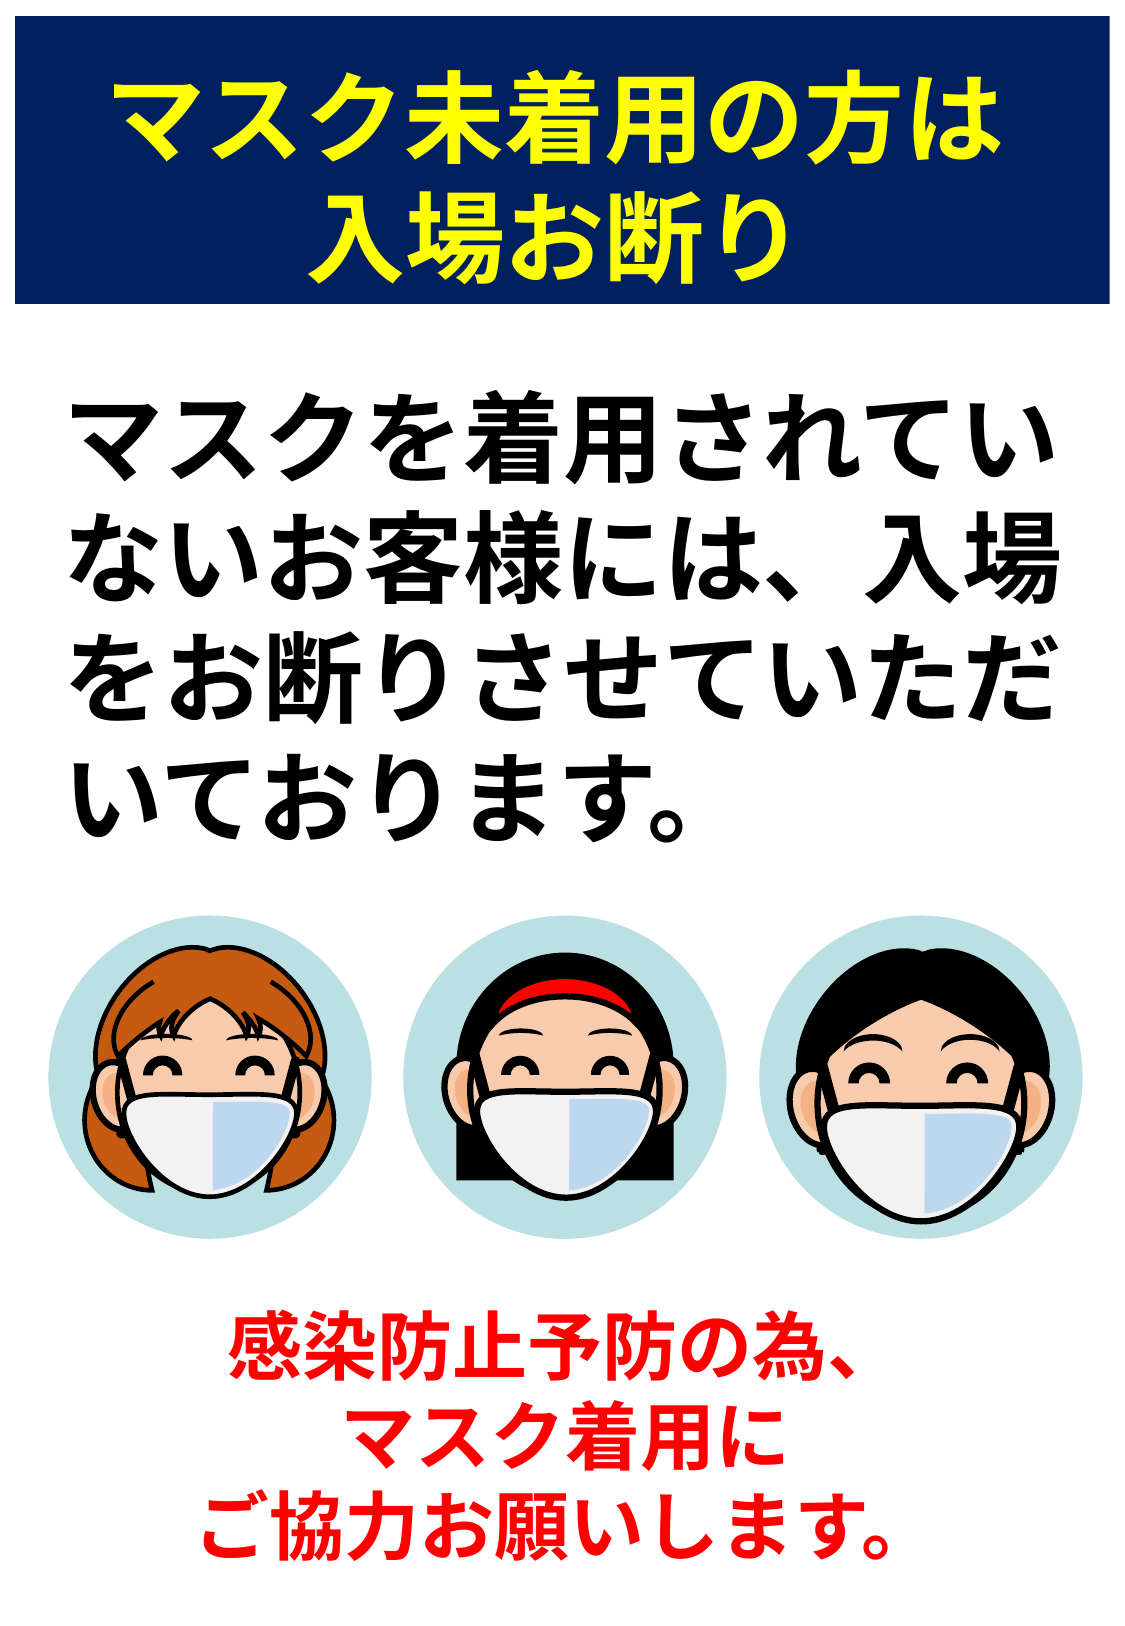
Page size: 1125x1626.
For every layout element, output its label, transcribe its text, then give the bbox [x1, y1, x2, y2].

text_box 感染防止予防の為、 マスク着用に ご協力お願いします。 [21, 1292, 1110, 1578]
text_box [402, 915, 727, 1240]
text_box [759, 915, 1083, 1240]
text_box [13, 14, 1112, 306]
text_box マスク未着用の方は 入場お断り [0, 48, 1110, 303]
text_box マスクを着用されていないお客様には、入場をお断りさせていただいております。 [48, 368, 1083, 863]
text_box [48, 915, 372, 1240]
